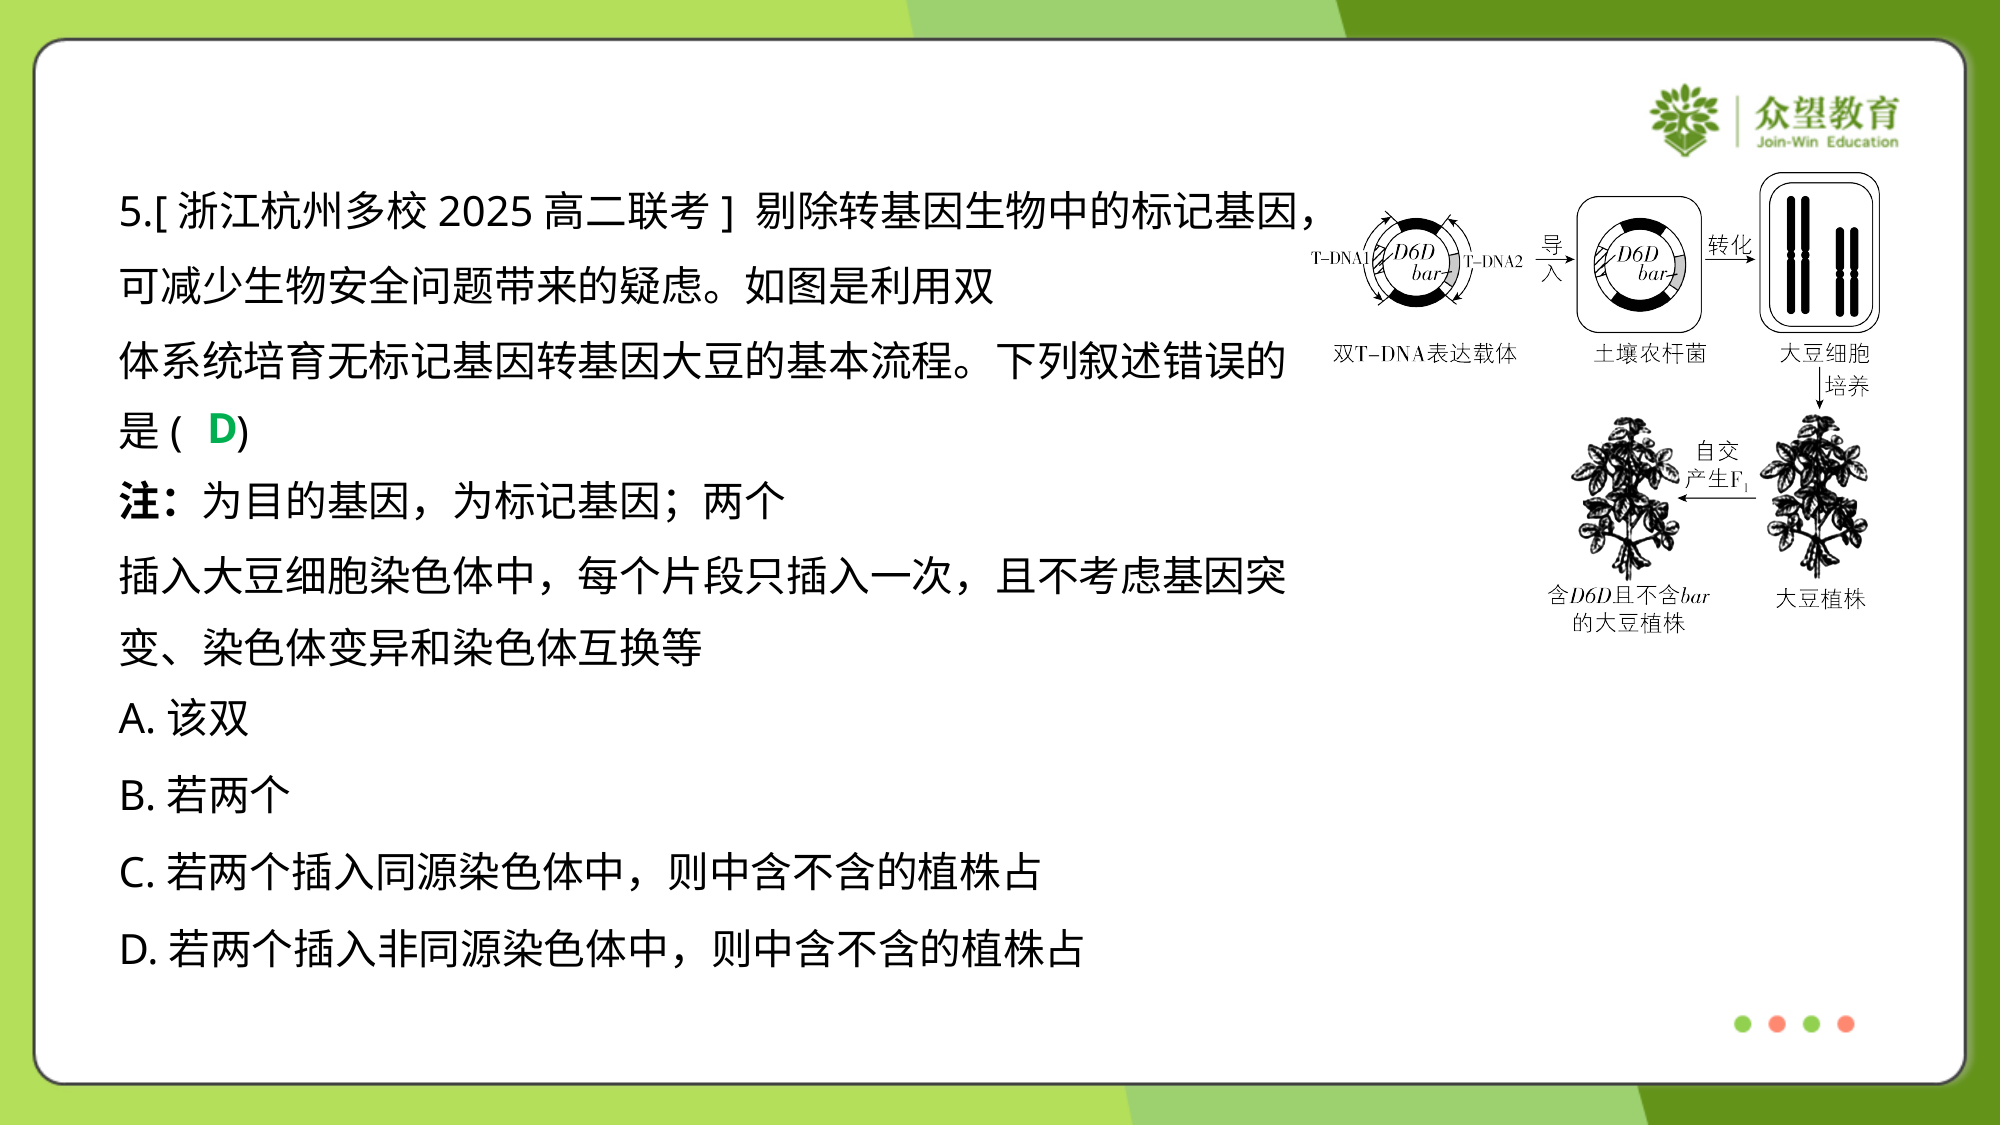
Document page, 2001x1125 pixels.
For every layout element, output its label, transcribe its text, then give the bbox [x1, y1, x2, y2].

text_box D [190, 381, 255, 446]
picture [0, 0, 2000, 1125]
